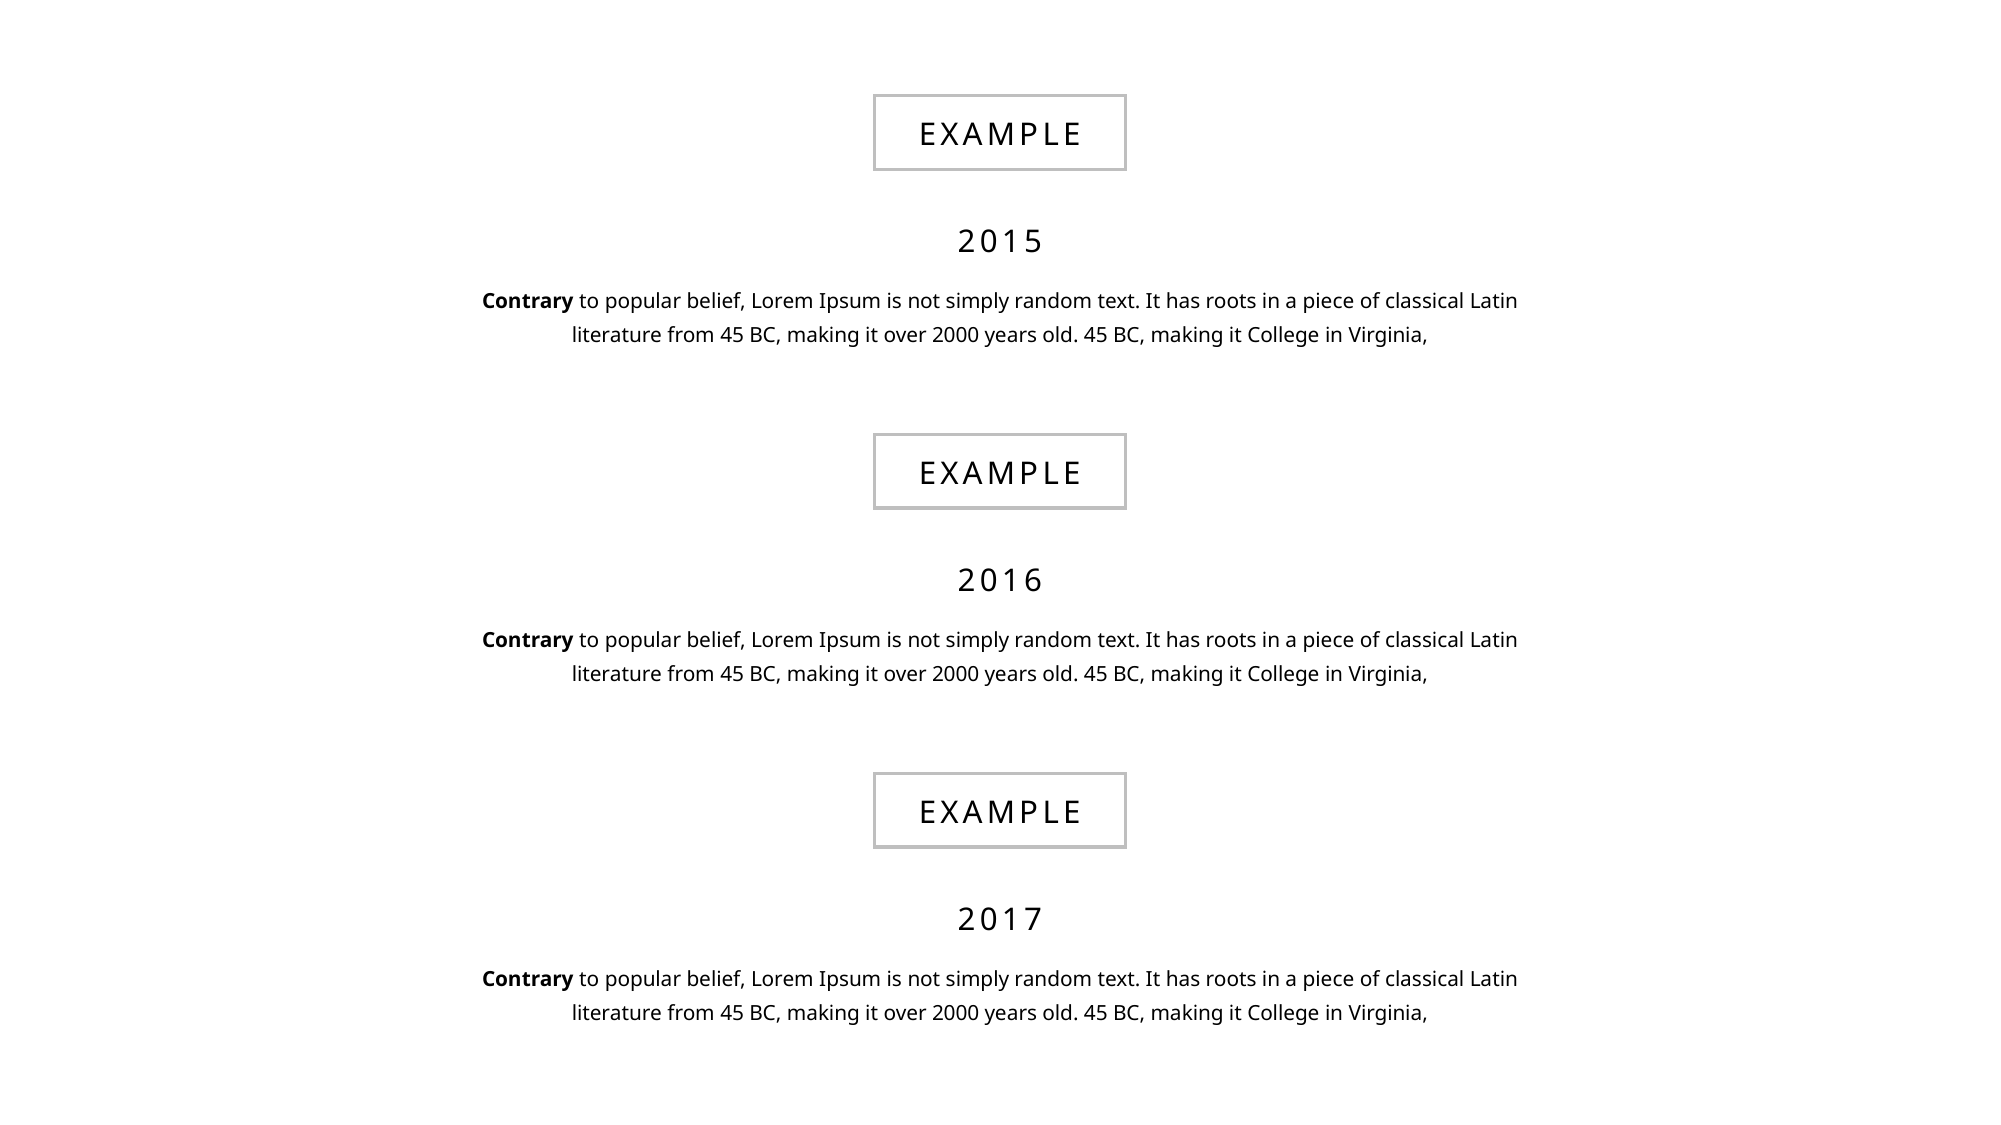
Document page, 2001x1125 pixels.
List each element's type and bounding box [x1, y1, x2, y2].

text_box [466, 773, 1534, 1030]
text_box [466, 434, 1534, 691]
text_box [466, 95, 1534, 352]
